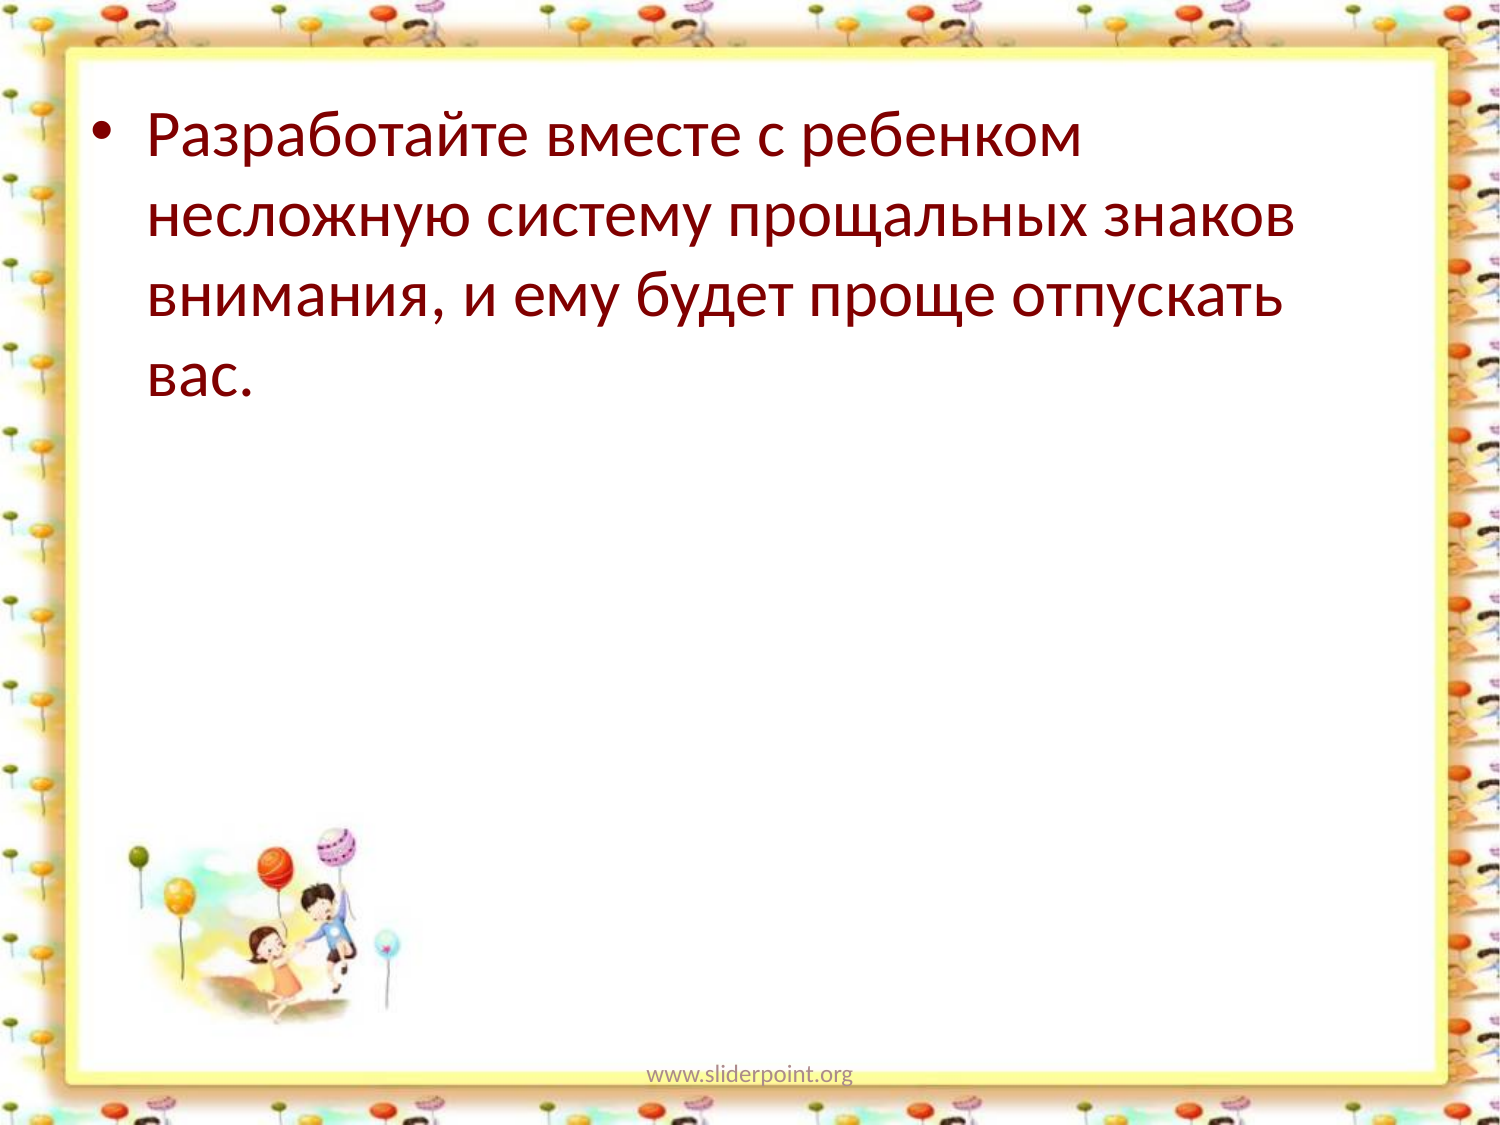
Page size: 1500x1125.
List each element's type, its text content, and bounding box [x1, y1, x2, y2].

picture [0, 0, 1500, 1125]
list Разработайте вместе с ребенком несложную систему прощальных знаков внимания, и ему будет проще отпускать вас. [74, 81, 1426, 1006]
footer www.sliderpoint.org [512, 1042, 988, 1103]
